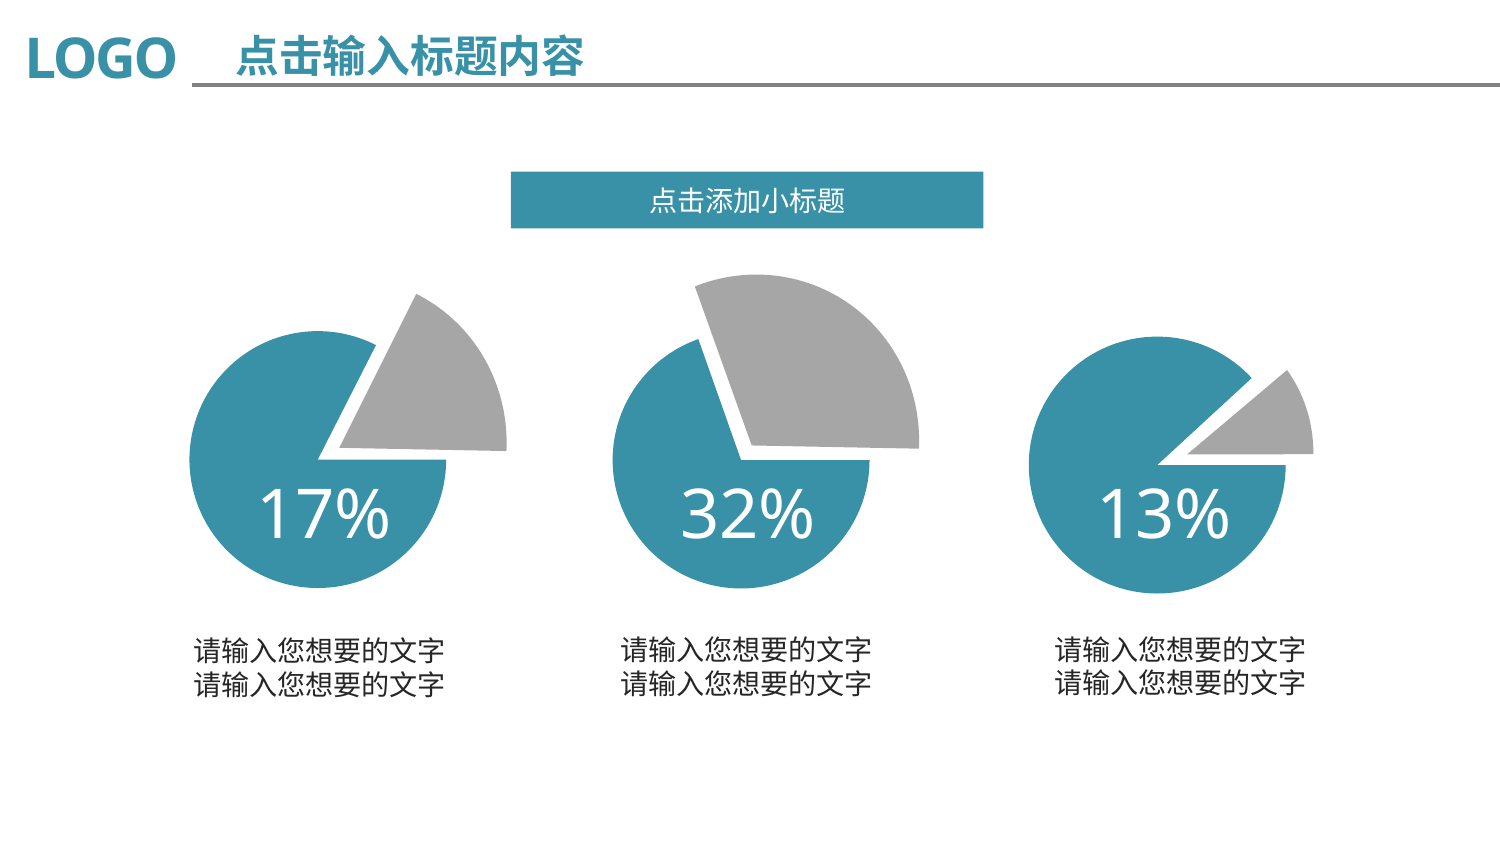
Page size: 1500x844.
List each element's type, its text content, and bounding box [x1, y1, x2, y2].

text_box [1026, 334, 1254, 596]
text_box 点击添加小标题 [509, 169, 985, 231]
text_box 点击输入标题内容 [208, 21, 613, 89]
text_box 13% [1081, 462, 1272, 560]
text_box [1272, 462, 1288, 528]
text_box 请输入您想要的文字 请输入您想要的文字 [605, 625, 896, 708]
text_box 请输入您想要的文字 请输入您想要的文字 [1039, 624, 1326, 707]
text_box [610, 337, 872, 591]
text_box 17% [241, 462, 428, 560]
text_box 请输入您想要的文字 请输入您想要的文字 [178, 625, 471, 708]
text_box [1185, 367, 1316, 457]
text_box [337, 291, 509, 454]
text_box 32% [665, 462, 872, 560]
text_box [692, 272, 922, 451]
text_box [187, 329, 449, 591]
